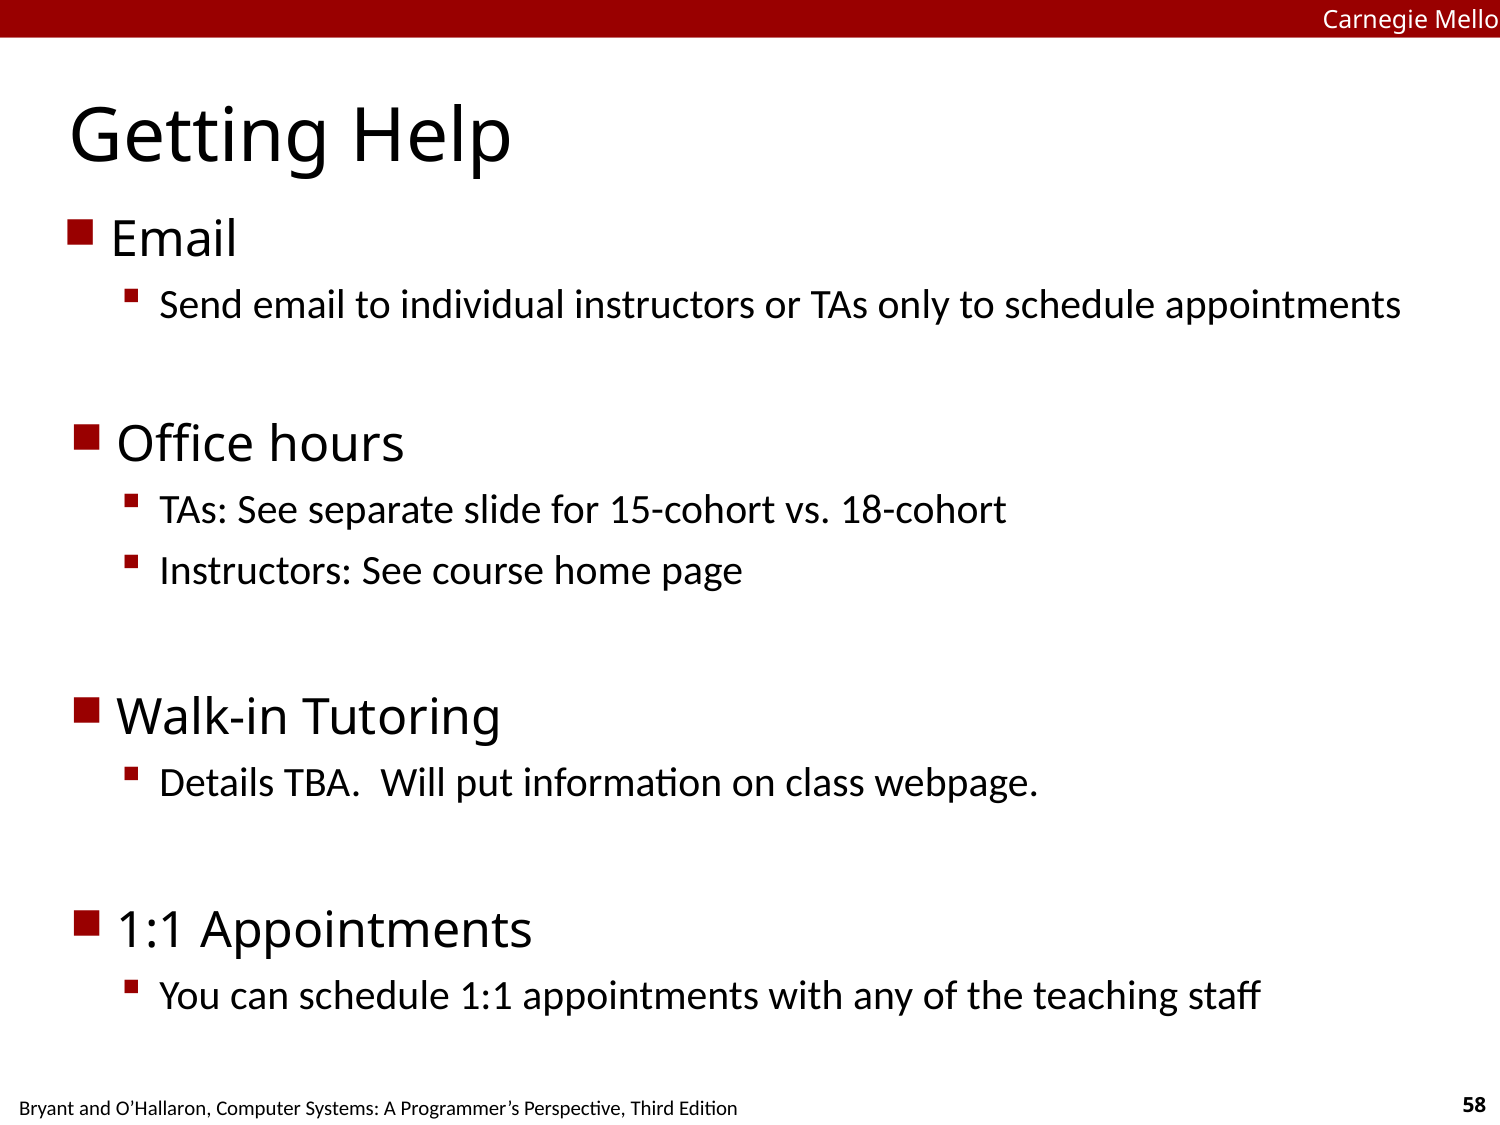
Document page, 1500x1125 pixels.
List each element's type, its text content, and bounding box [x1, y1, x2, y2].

text_box [0, 0, 1500, 38]
list Email Send email to individual instructors or TAs only to schedule appointments Office hours TAs: See separate slide for 15-cohort vs. 18-cohort Instructors: See course home page Walk-in Tutoring Details TBA. Will put information on class webpage. 1:1 Appointments You can schedule 1:1 appointments with any of the teaching staff [62, 199, 1463, 1092]
title Getting Help [62, 41, 1438, 199]
text_box Carnegie Mellon [1322, 3, 1500, 33]
